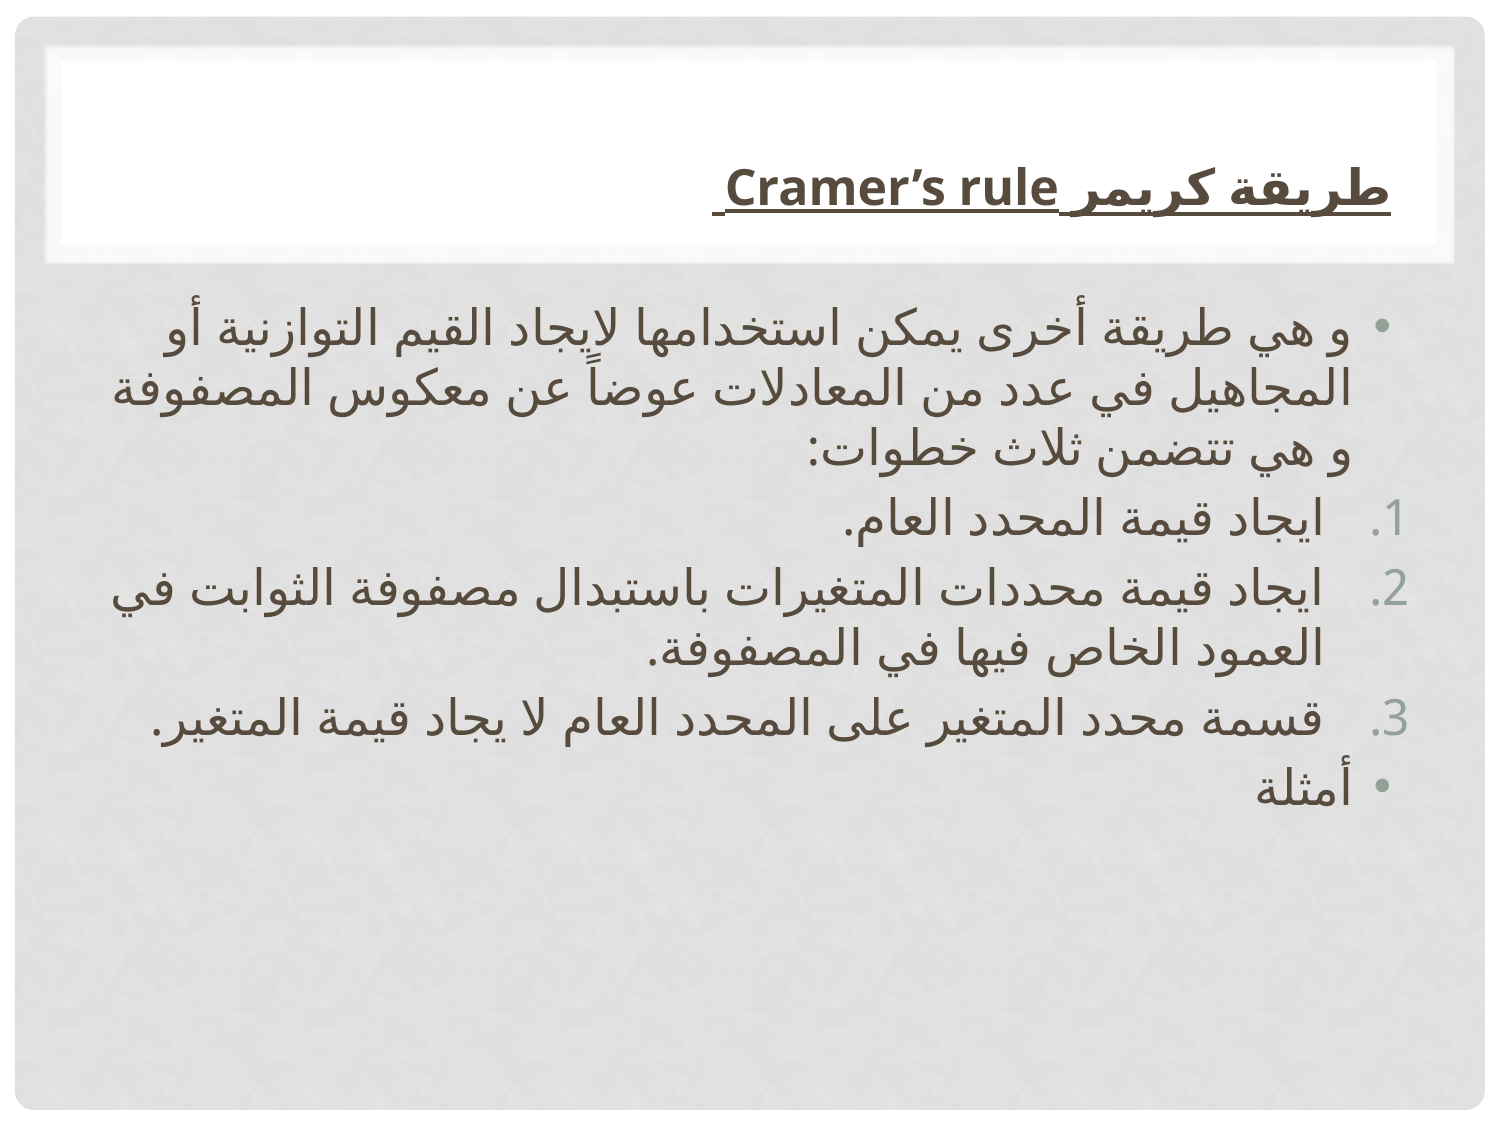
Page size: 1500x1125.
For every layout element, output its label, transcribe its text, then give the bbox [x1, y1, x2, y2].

list طريقة كريمر Cramer’s rule و هي طريقة أخرى يمكن استخدامها لايجاد القيم التوازنية أو المجاهيل في عدد من المعادلات عوضاً عن معكوس المصفوفة و هي تتضمن ثلاث خطوات: ايجاد قيمة المحدد العام. ايجاد قيمة محددات المتغيرات باستبدال مصفوفة الثوابت في العمود الخاص فيها في المصفوفة. قسمة محدد المتغير على المحدد العام لا يجاد قيمة المتغير. أمثلة [75, 78, 1425, 1005]
